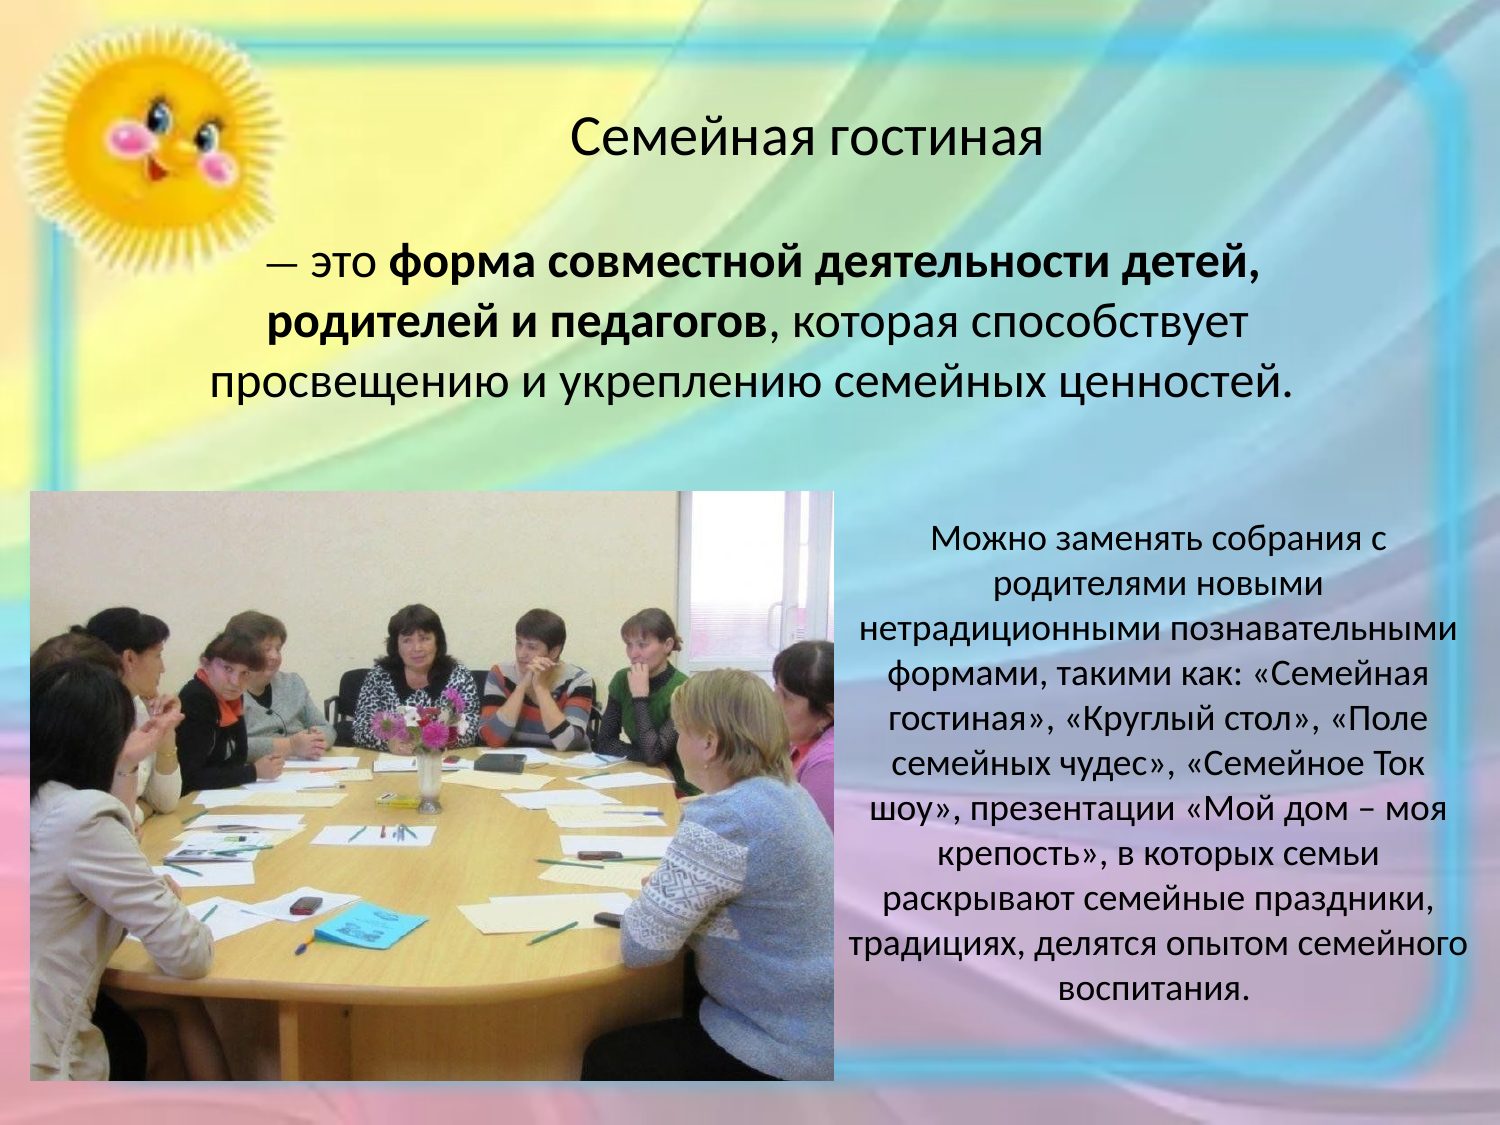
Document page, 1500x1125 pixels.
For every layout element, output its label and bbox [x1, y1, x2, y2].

picture [29, 491, 835, 1082]
list [0, 0, 1500, 1125]
